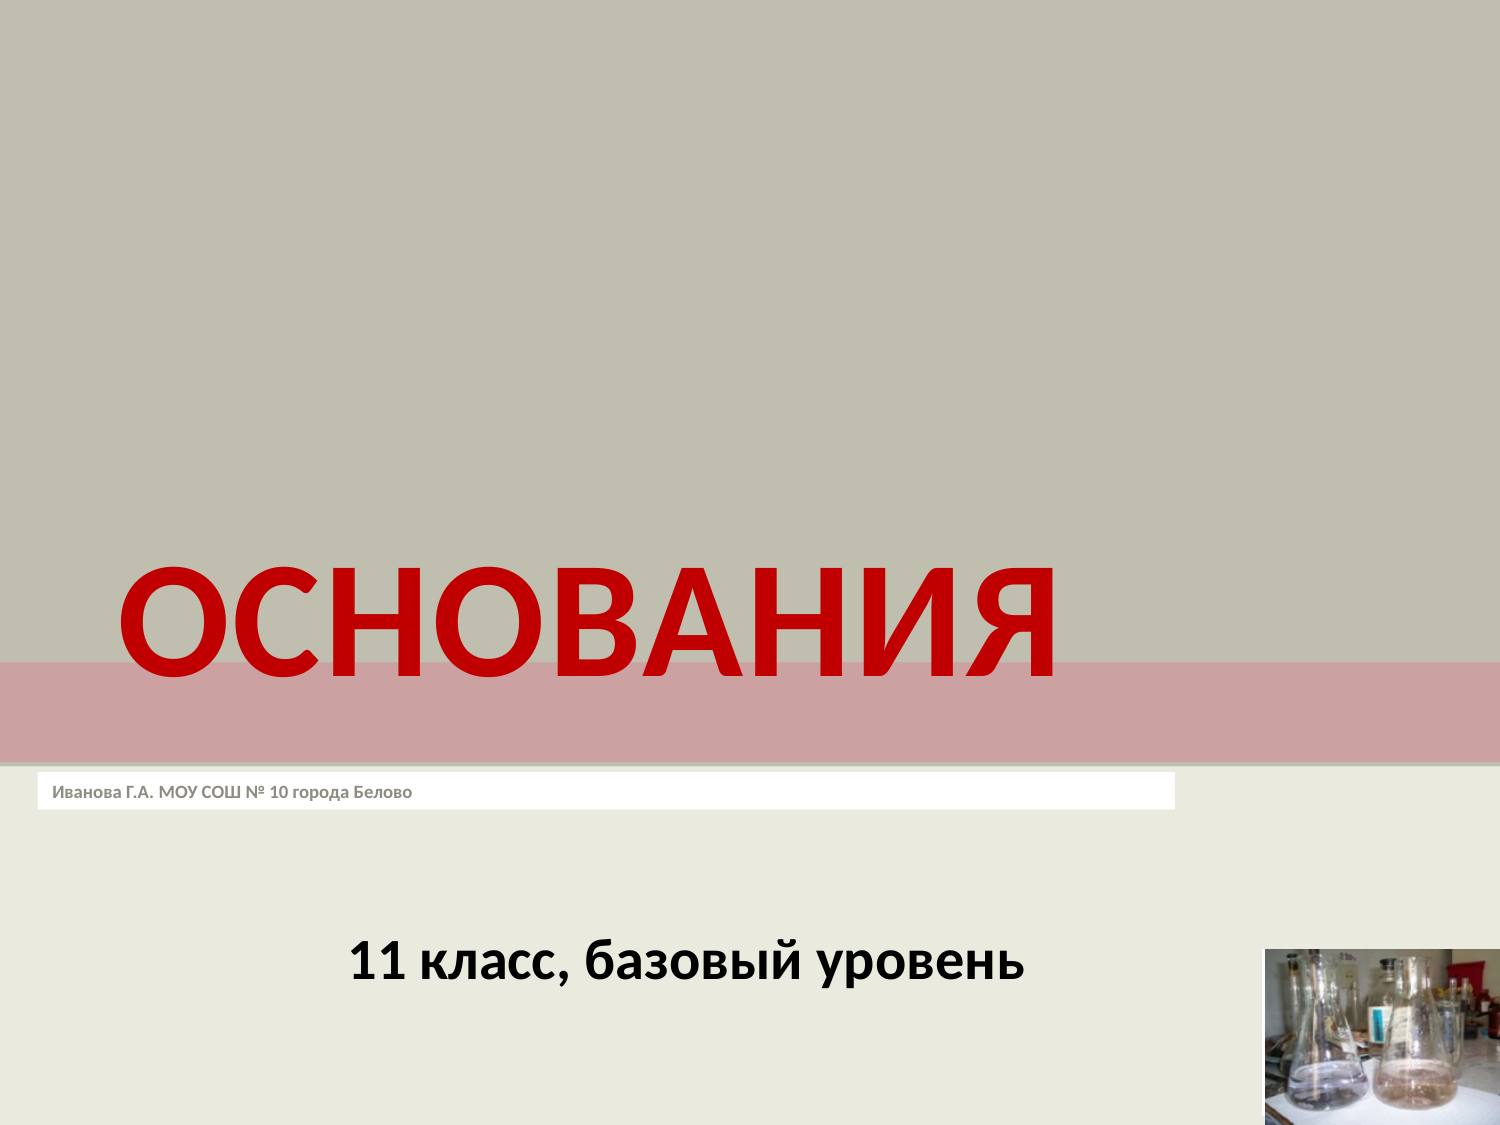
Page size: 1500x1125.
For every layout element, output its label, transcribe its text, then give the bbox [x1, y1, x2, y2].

title Основания [37, 457, 1225, 763]
picture [1265, 949, 1500, 1125]
subtitle Иванова Г.А. МОУ СОШ № 10 города Белово [37, 772, 1175, 810]
text_box 11 класс, базовый уровень [332, 914, 1040, 999]
